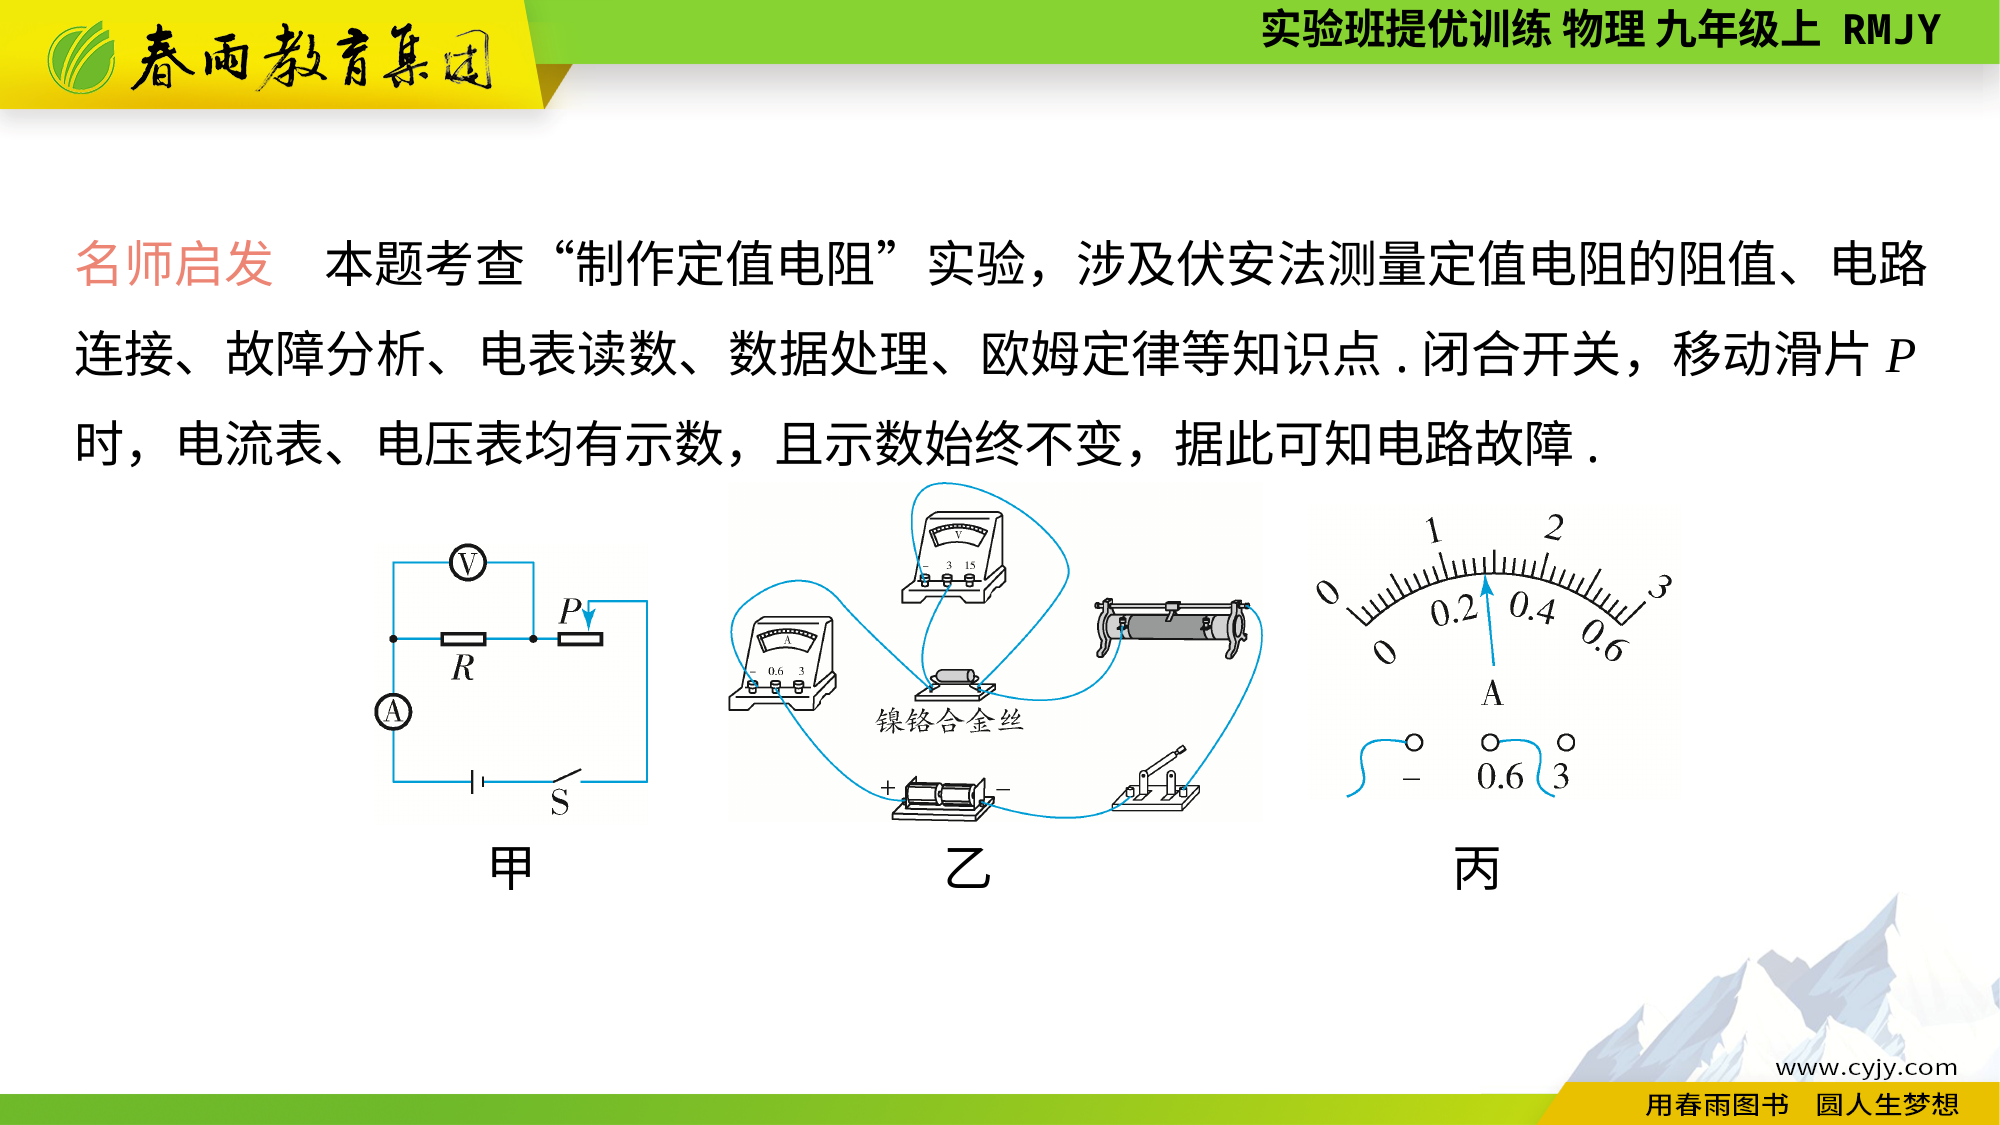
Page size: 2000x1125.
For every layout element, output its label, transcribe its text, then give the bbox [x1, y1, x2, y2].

picture [0, 0, 2000, 1125]
text_box 乙 [928, 831, 1009, 904]
list 名师启发 本题考查“制作定值电阻”实验，涉及伏安法测量定值电阻的阻值、电路连接、故障分析、电表读数、数据处理、欧姆定律等知识点.闭合开关，移动滑片P时，电流表、电压表均有示数，且示数始终不变，据此可知电路故障. [59, 194, 1944, 471]
text_box 甲 [471, 833, 551, 904]
text_box 丙 [1437, 807, 1518, 904]
